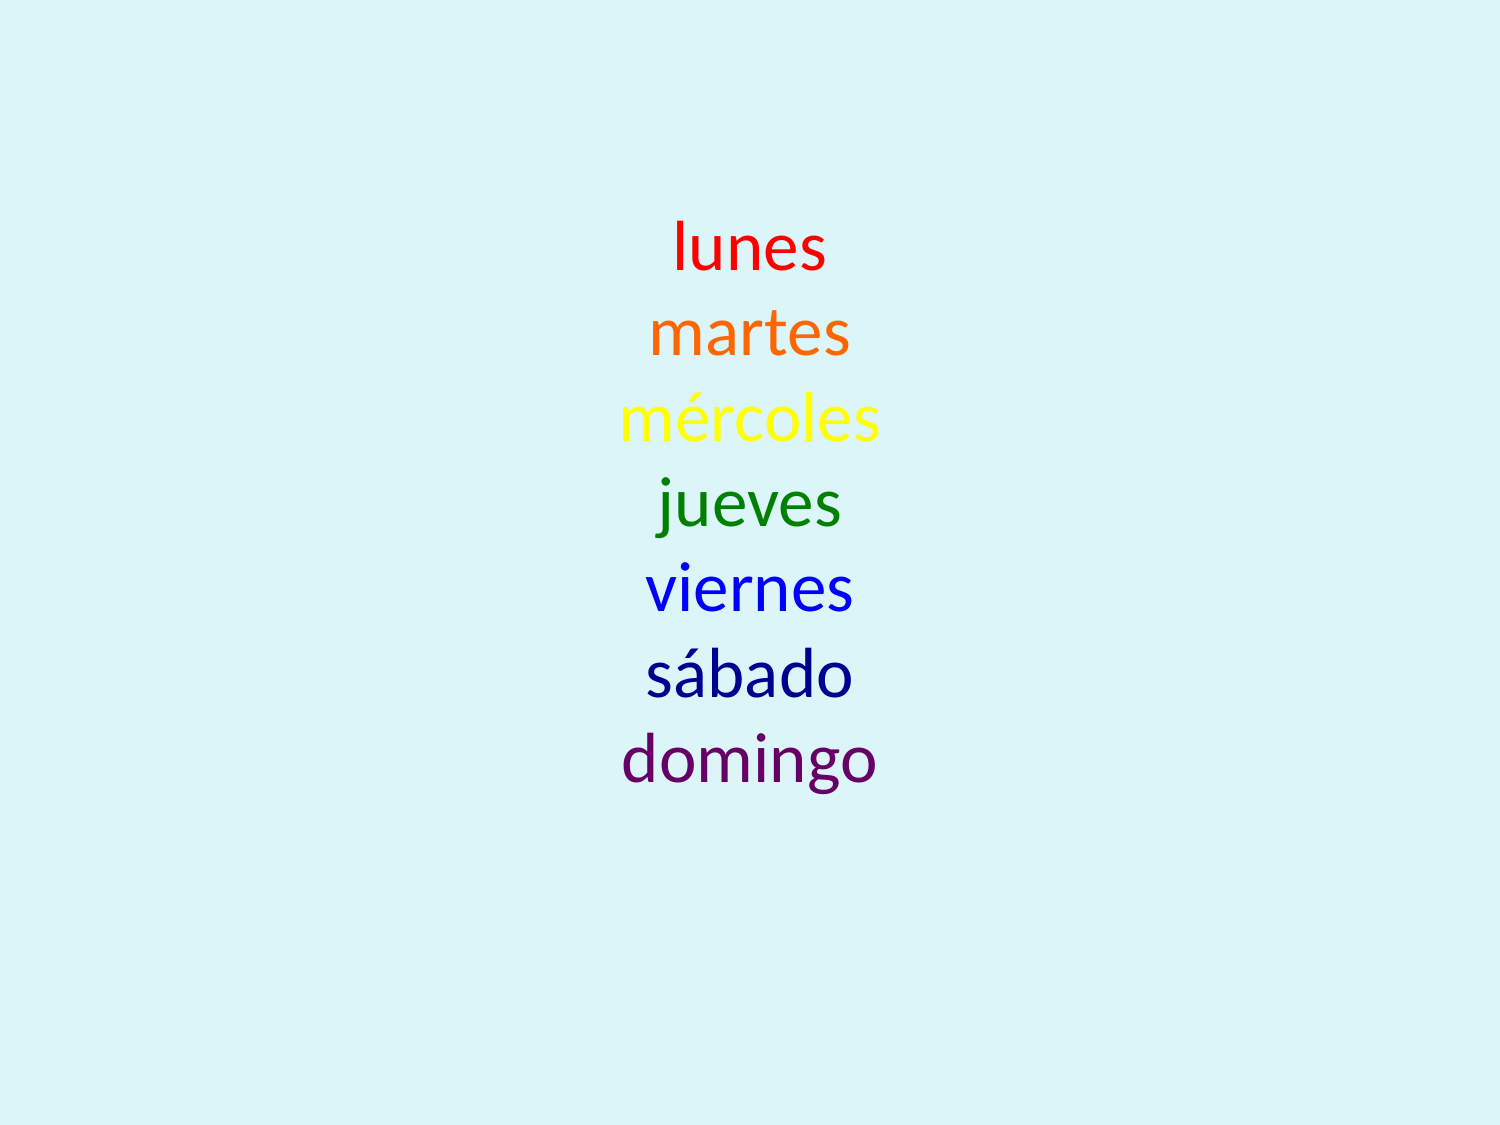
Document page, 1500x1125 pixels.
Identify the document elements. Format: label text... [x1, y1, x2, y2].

title lunes martes mércoles jueves viernes sábado domingo [75, 45, 1425, 1022]
